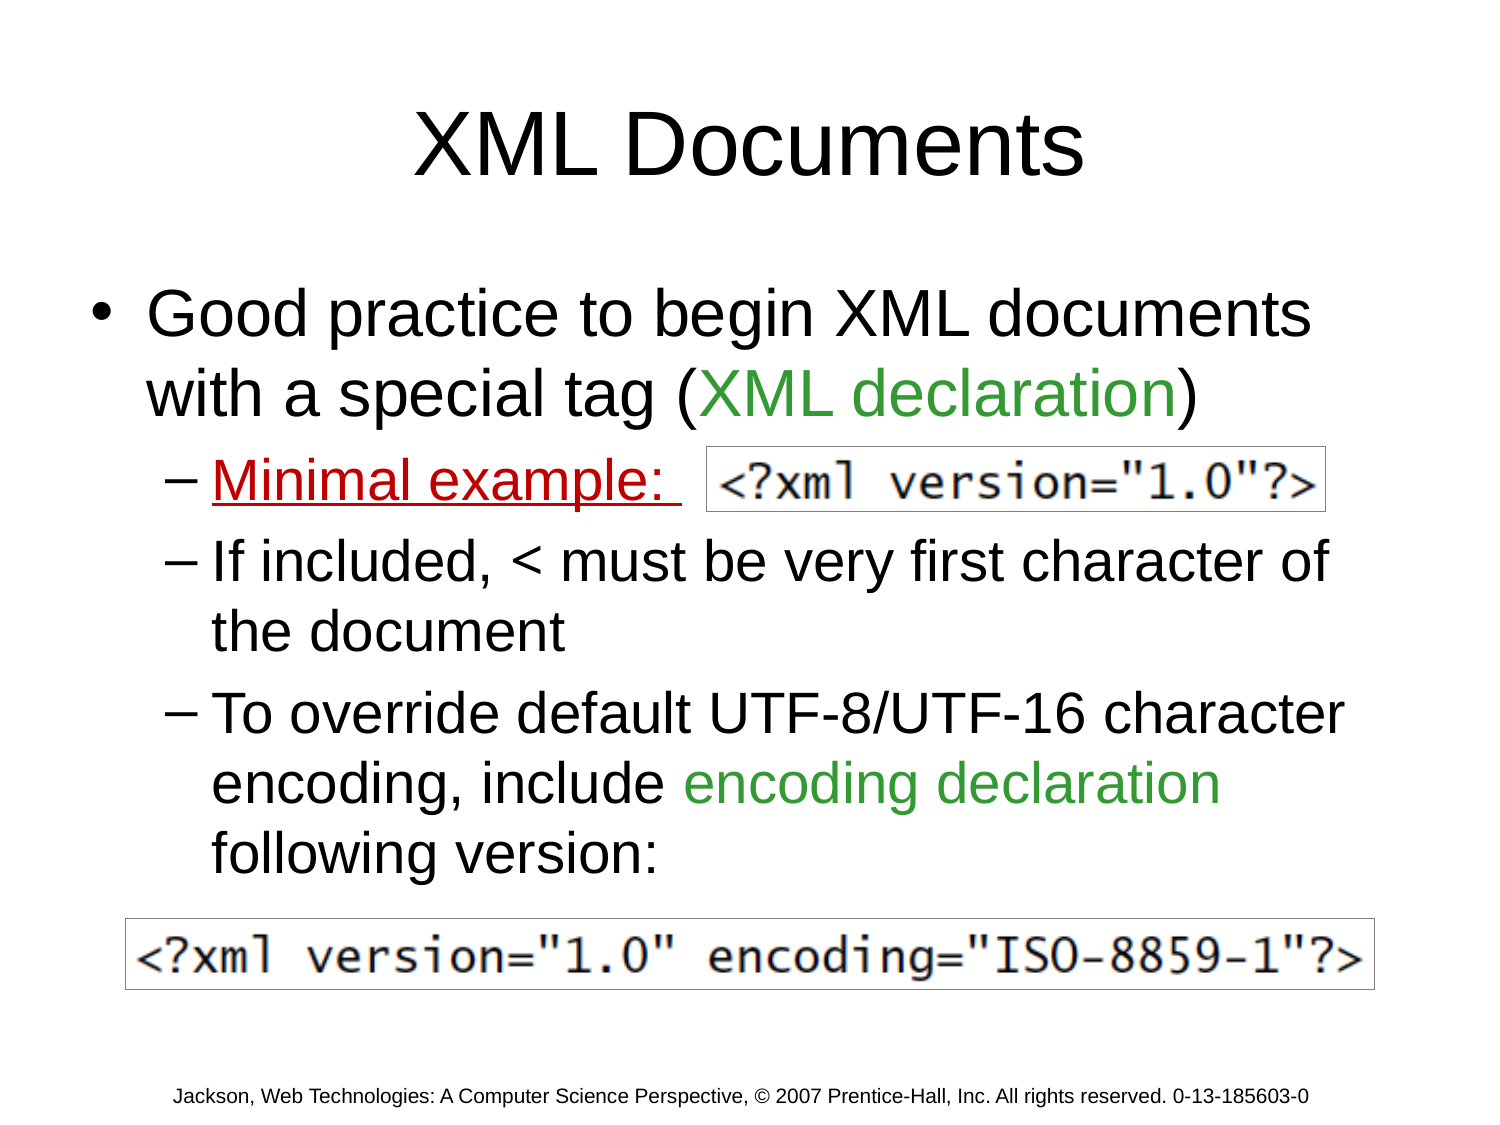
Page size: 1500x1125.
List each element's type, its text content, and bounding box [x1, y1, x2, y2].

footer Jackson, Web Technologies: A Computer Science Perspective, © 2007 Prentice-Hall, Inc. All rights reserved. 0-13-185603-0 [75, 1074, 1413, 1103]
picture [124, 918, 1376, 990]
title XML Documents [75, 45, 1425, 233]
list Good practice to begin XML documents with a special tag (XML declaration) Minimal example: If included, < must be very first character of the document To override default UTF-8/UTF-16 character encoding, include encoding declaration following version: [75, 262, 1425, 1005]
picture [705, 446, 1326, 512]
